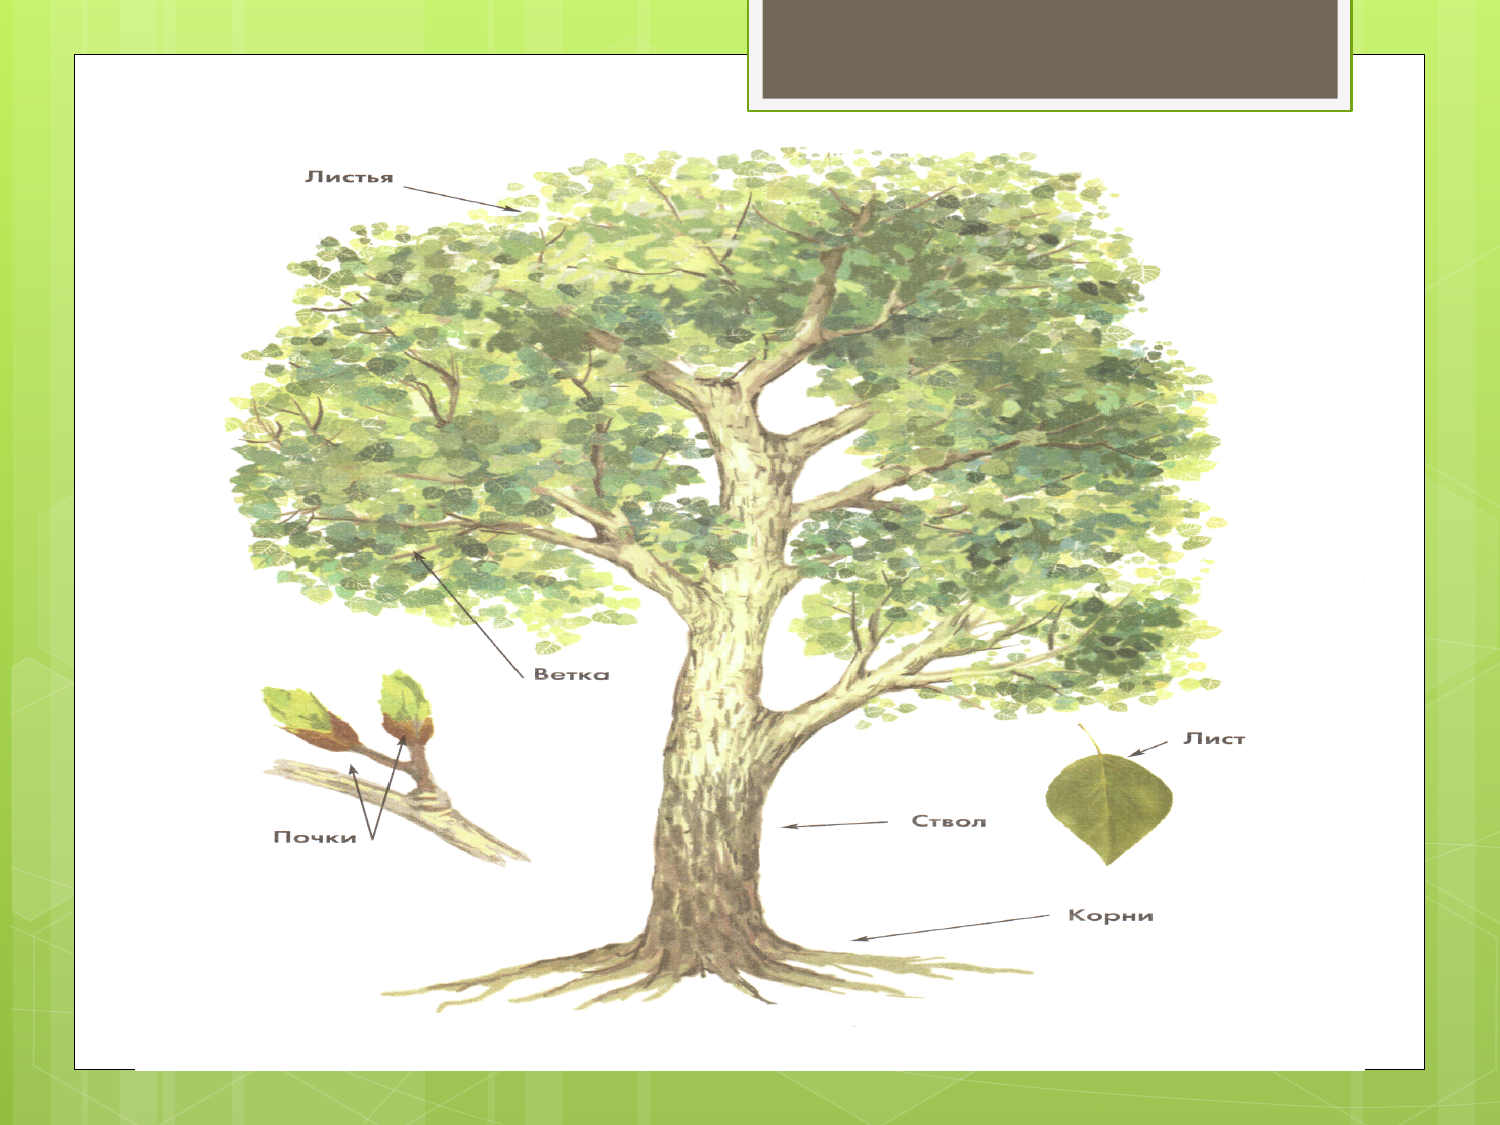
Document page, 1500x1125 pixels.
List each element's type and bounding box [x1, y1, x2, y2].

list [135, 113, 1365, 1071]
